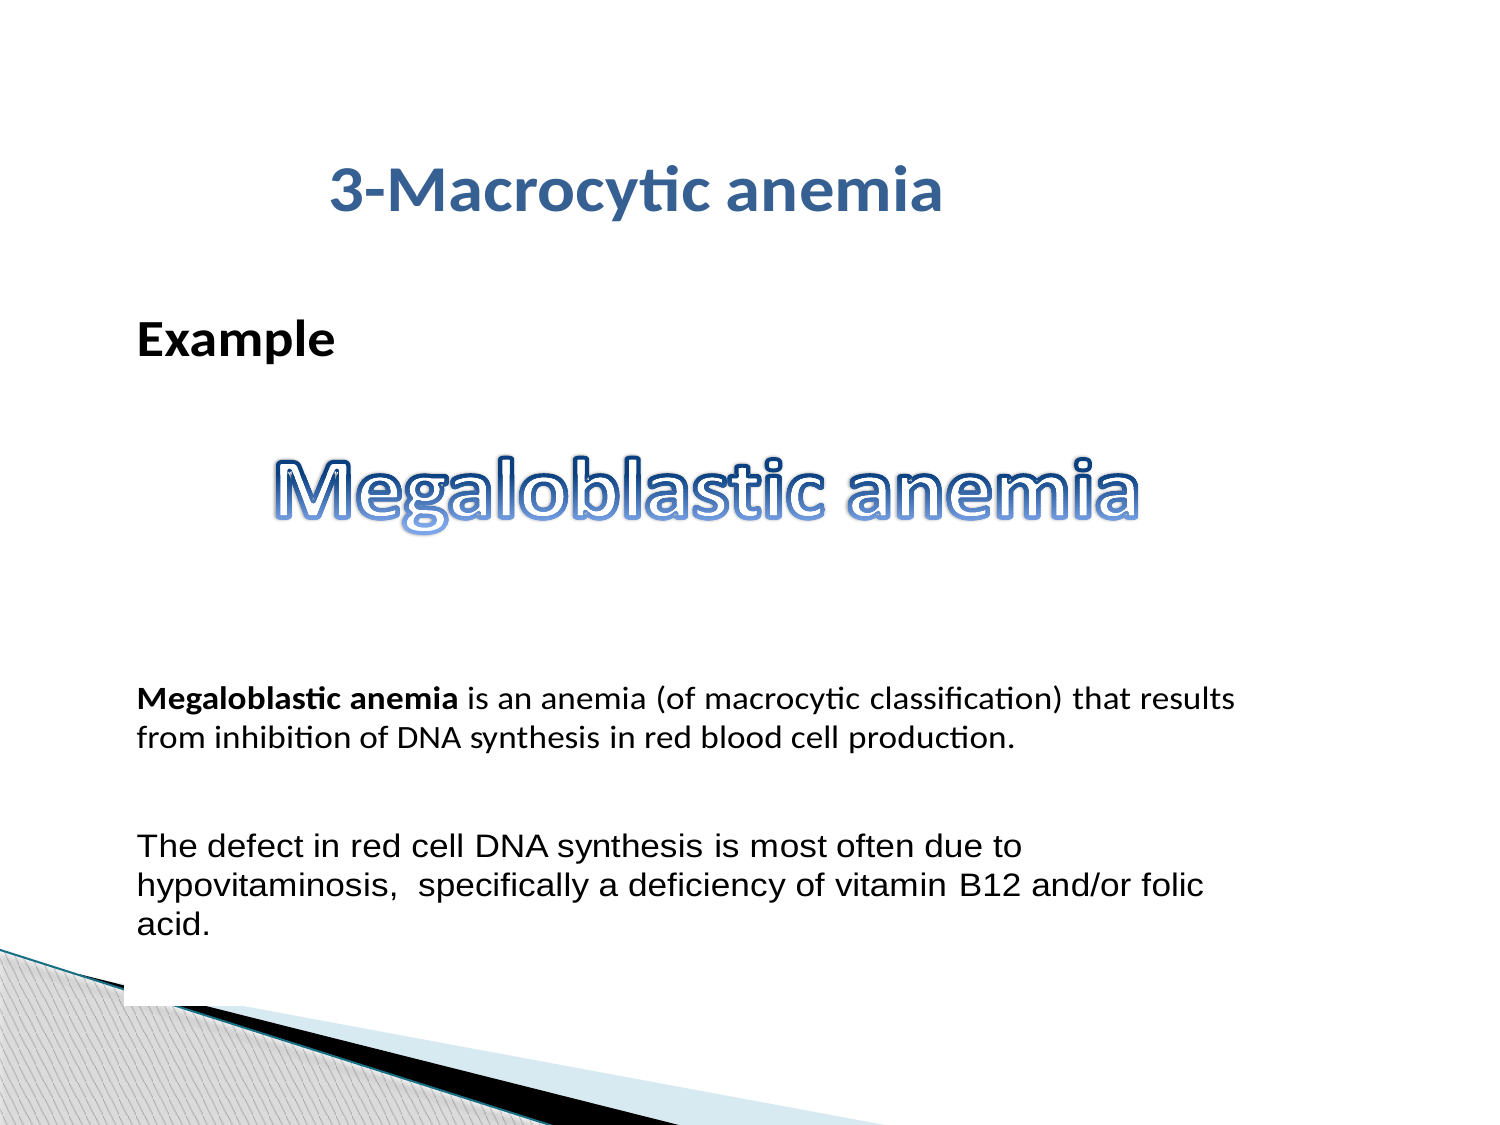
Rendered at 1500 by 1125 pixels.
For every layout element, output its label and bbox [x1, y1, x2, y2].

text_box [123, 125, 1401, 1006]
